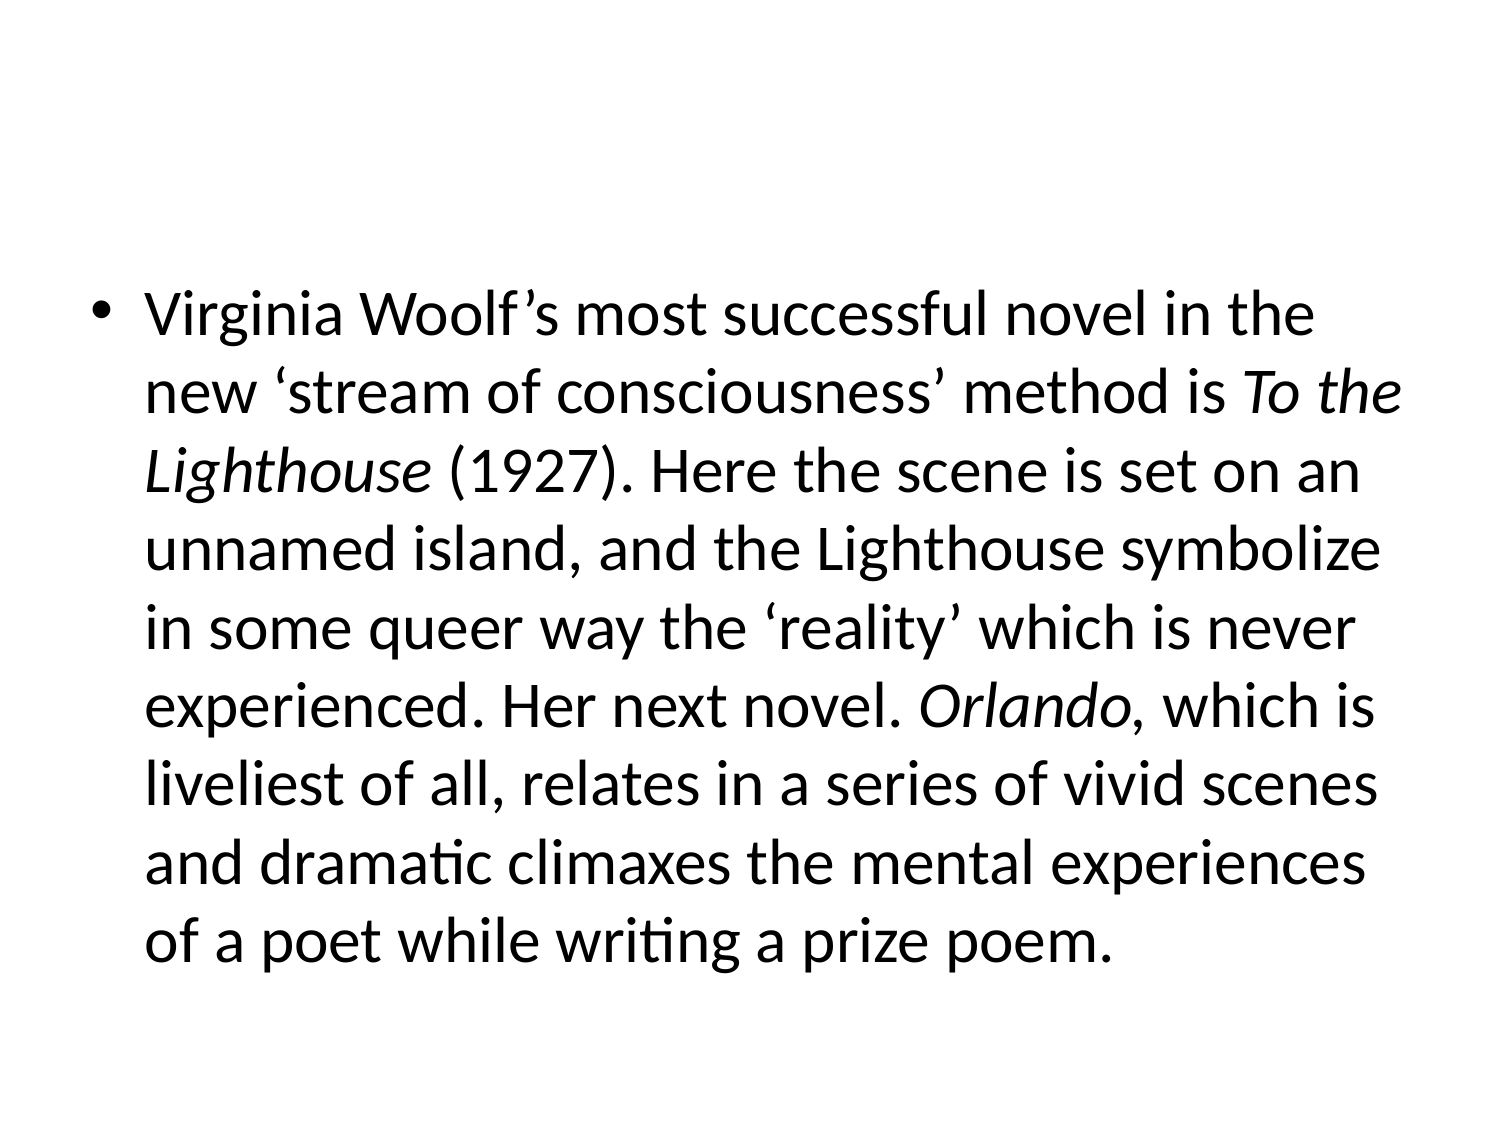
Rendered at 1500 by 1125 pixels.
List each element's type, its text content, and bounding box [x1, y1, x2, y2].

list Virginia Woolf’s most successful novel in the new ‘stream of consciousness’ method is To the Lighthouse (1927). Here the scene is set on an unnamed island, and the Lighthouse symbolize in some queer way the ‘reality’ which is never experienced. Her next novel. Orlando, which is liveliest of all, relates in a series of vivid scenes and dramatic climaxes the mental experiences of a poet while writing a prize poem. [75, 262, 1425, 1005]
